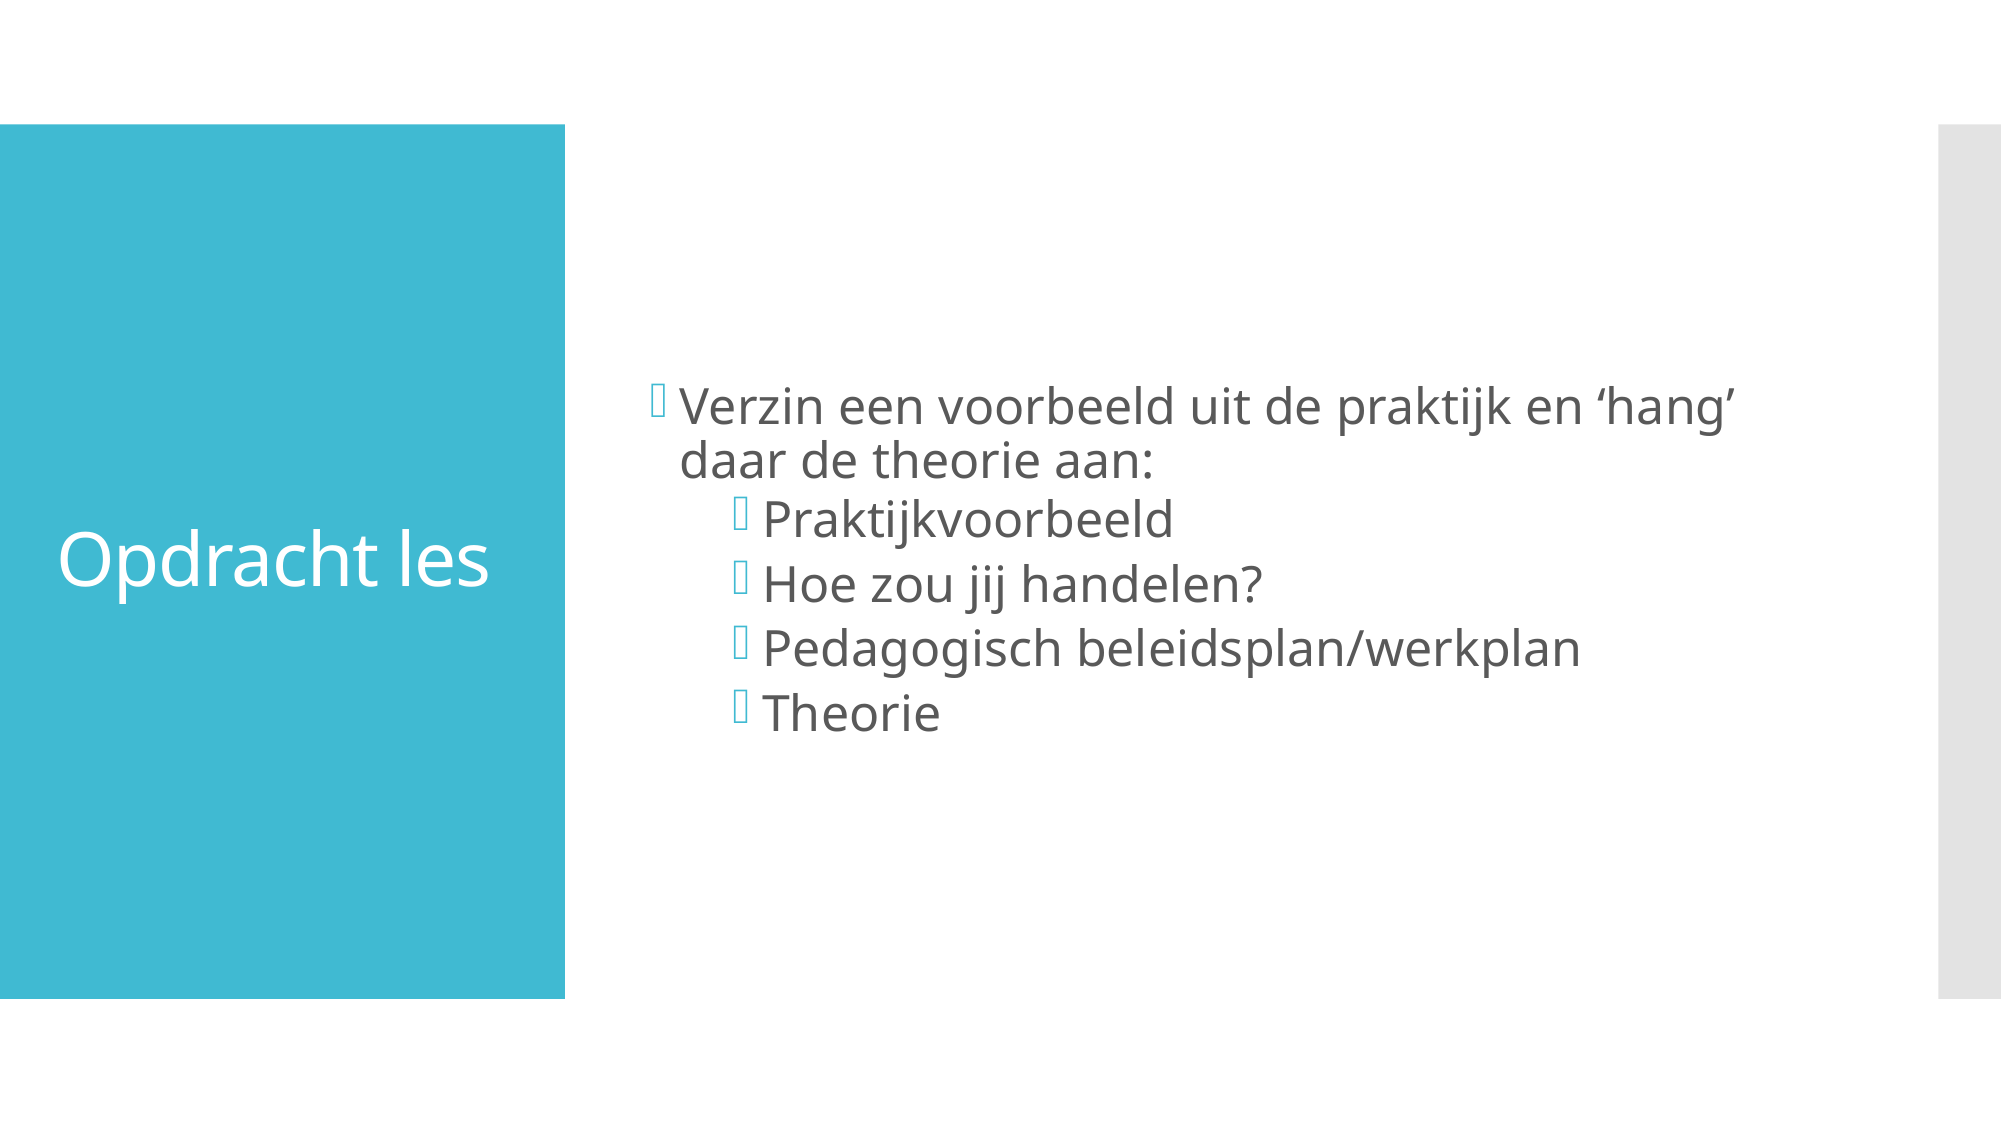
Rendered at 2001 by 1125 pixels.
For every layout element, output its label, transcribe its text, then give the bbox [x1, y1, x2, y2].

title Opdracht les [41, 184, 525, 940]
list Verzin een voorbeeld uit de praktijk en ‘hang’ daar de theorie aan: Praktijkvoorbeeld Hoe zou jij handelen? Pedagogisch beleidsplan/werkplan Theorie [634, 141, 1835, 982]
